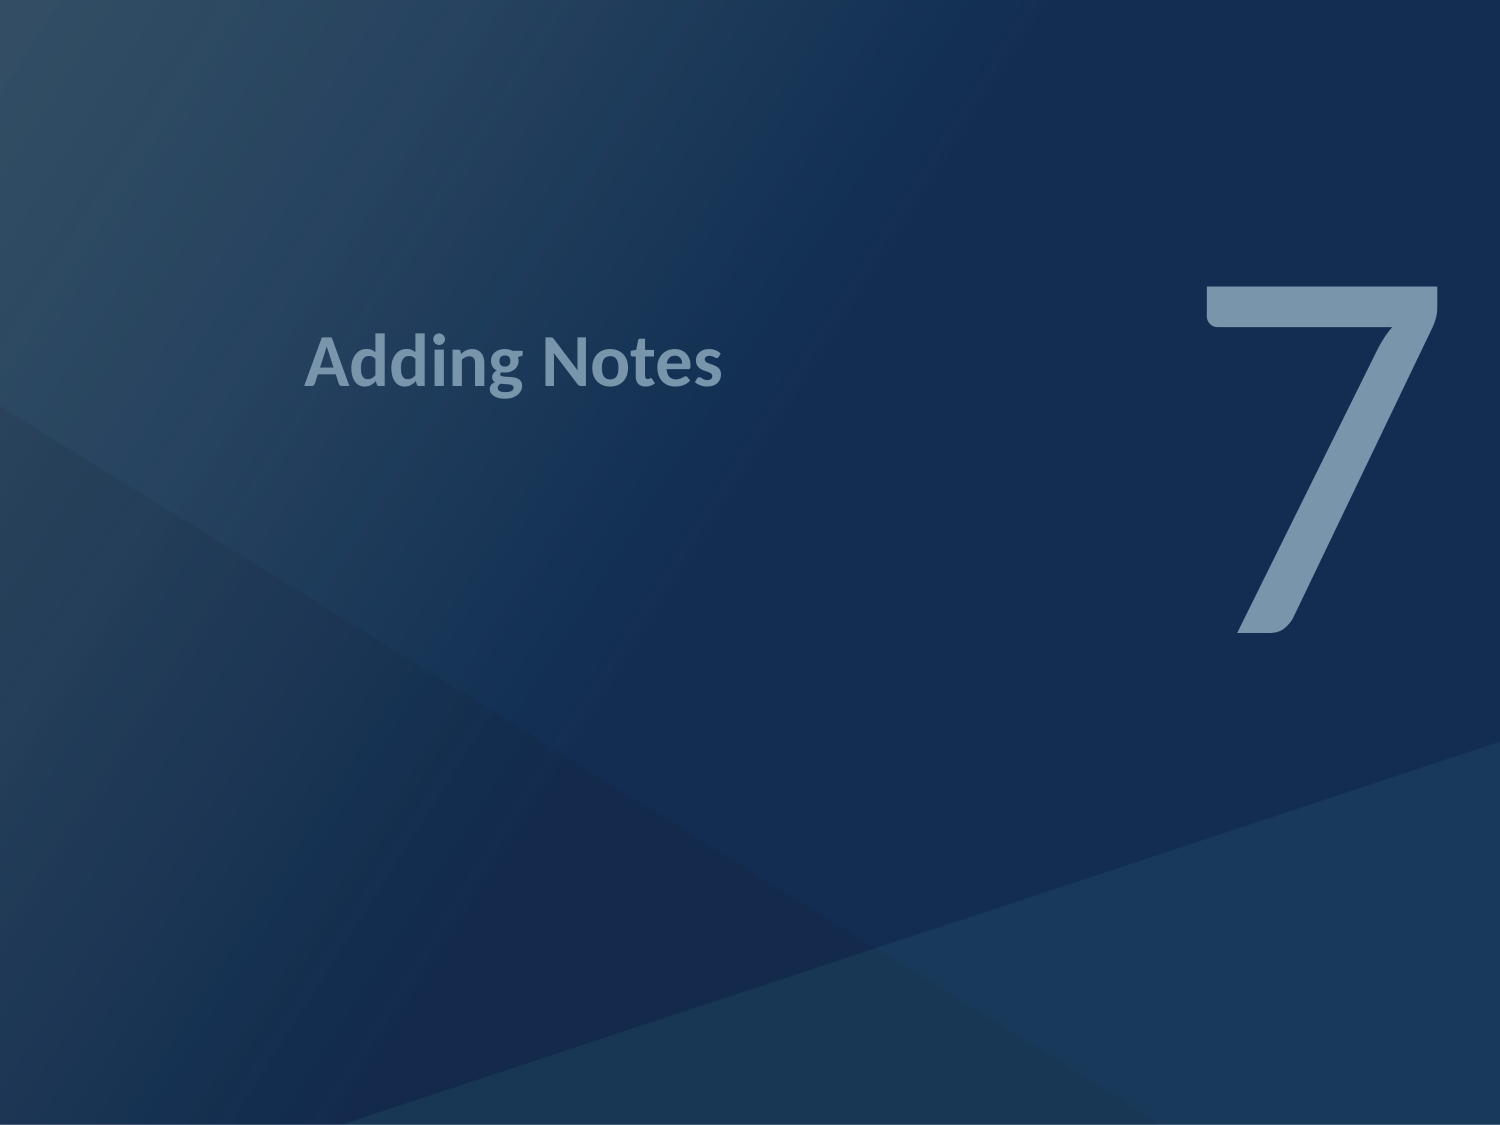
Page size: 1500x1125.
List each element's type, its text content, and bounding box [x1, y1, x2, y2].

title Adding Notes [289, 304, 883, 709]
list 7 [883, 159, 1471, 750]
picture [0, 0, 1500, 1125]
